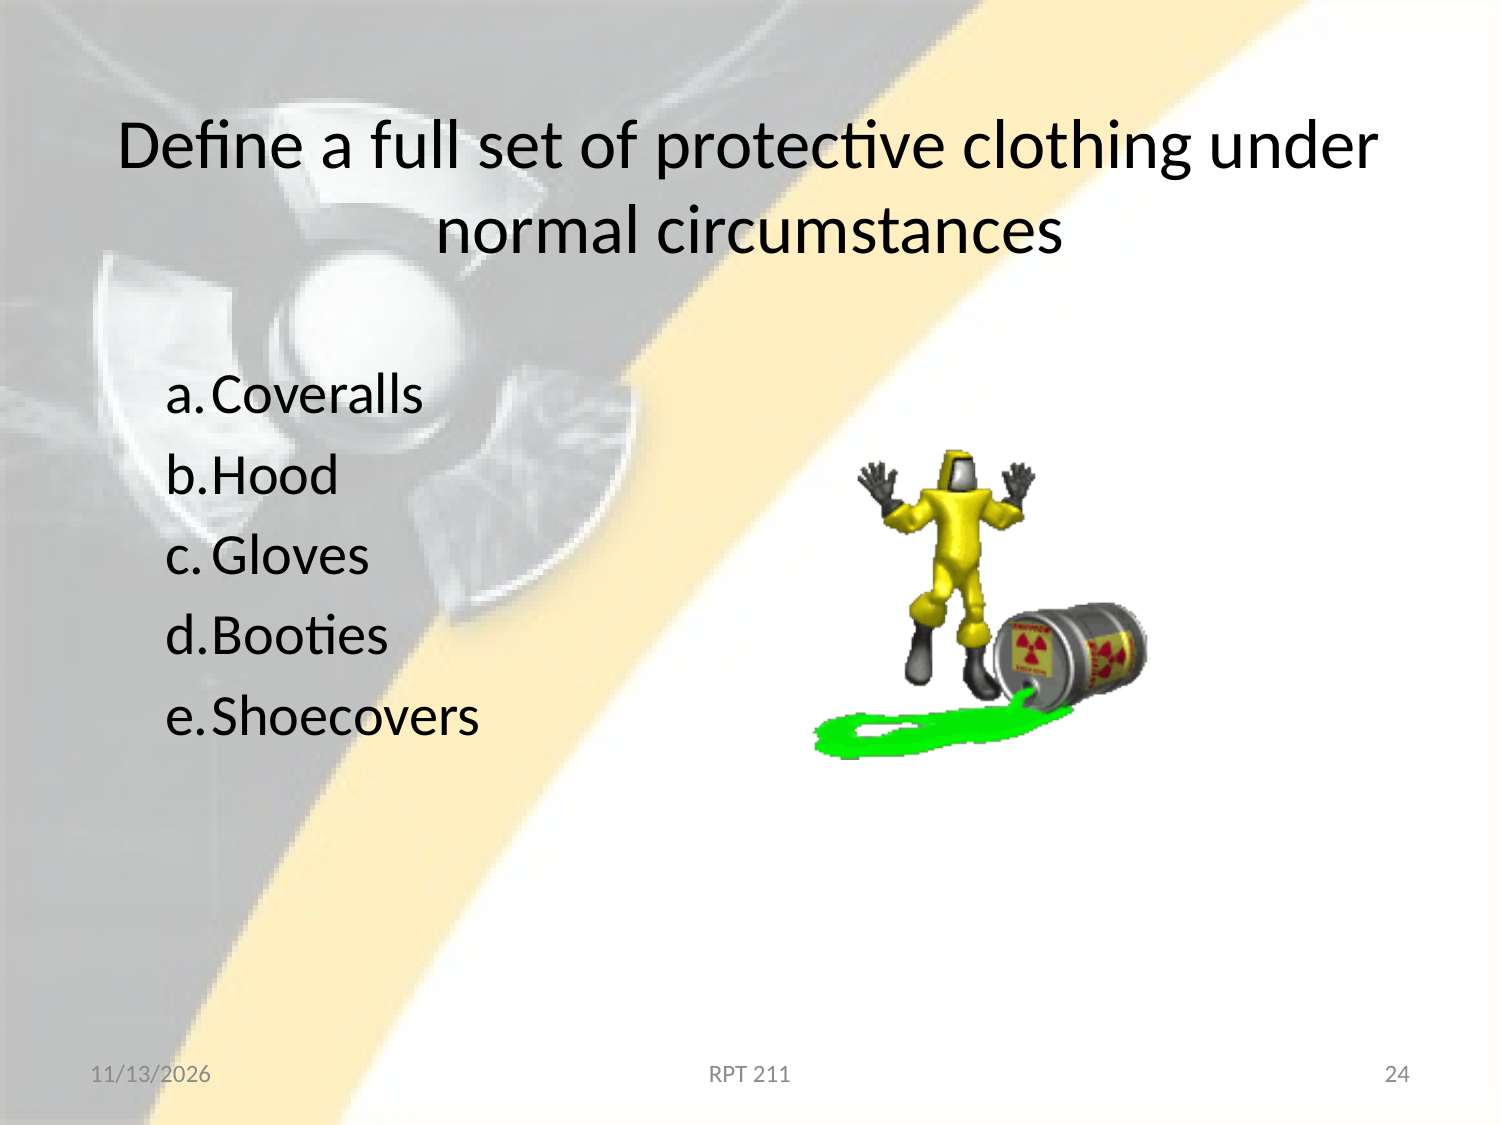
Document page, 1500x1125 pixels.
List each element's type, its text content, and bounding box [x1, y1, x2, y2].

title Define a full set of protective clothing under normal circumstances [75, 87, 1425, 337]
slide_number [75, 1042, 425, 1103]
picture [799, 437, 1163, 760]
slide_number 24 [1074, 1042, 1425, 1103]
list Coveralls Hood Gloves Booties Shoecovers [75, 337, 1425, 986]
footer RPT 211 [512, 1042, 988, 1103]
